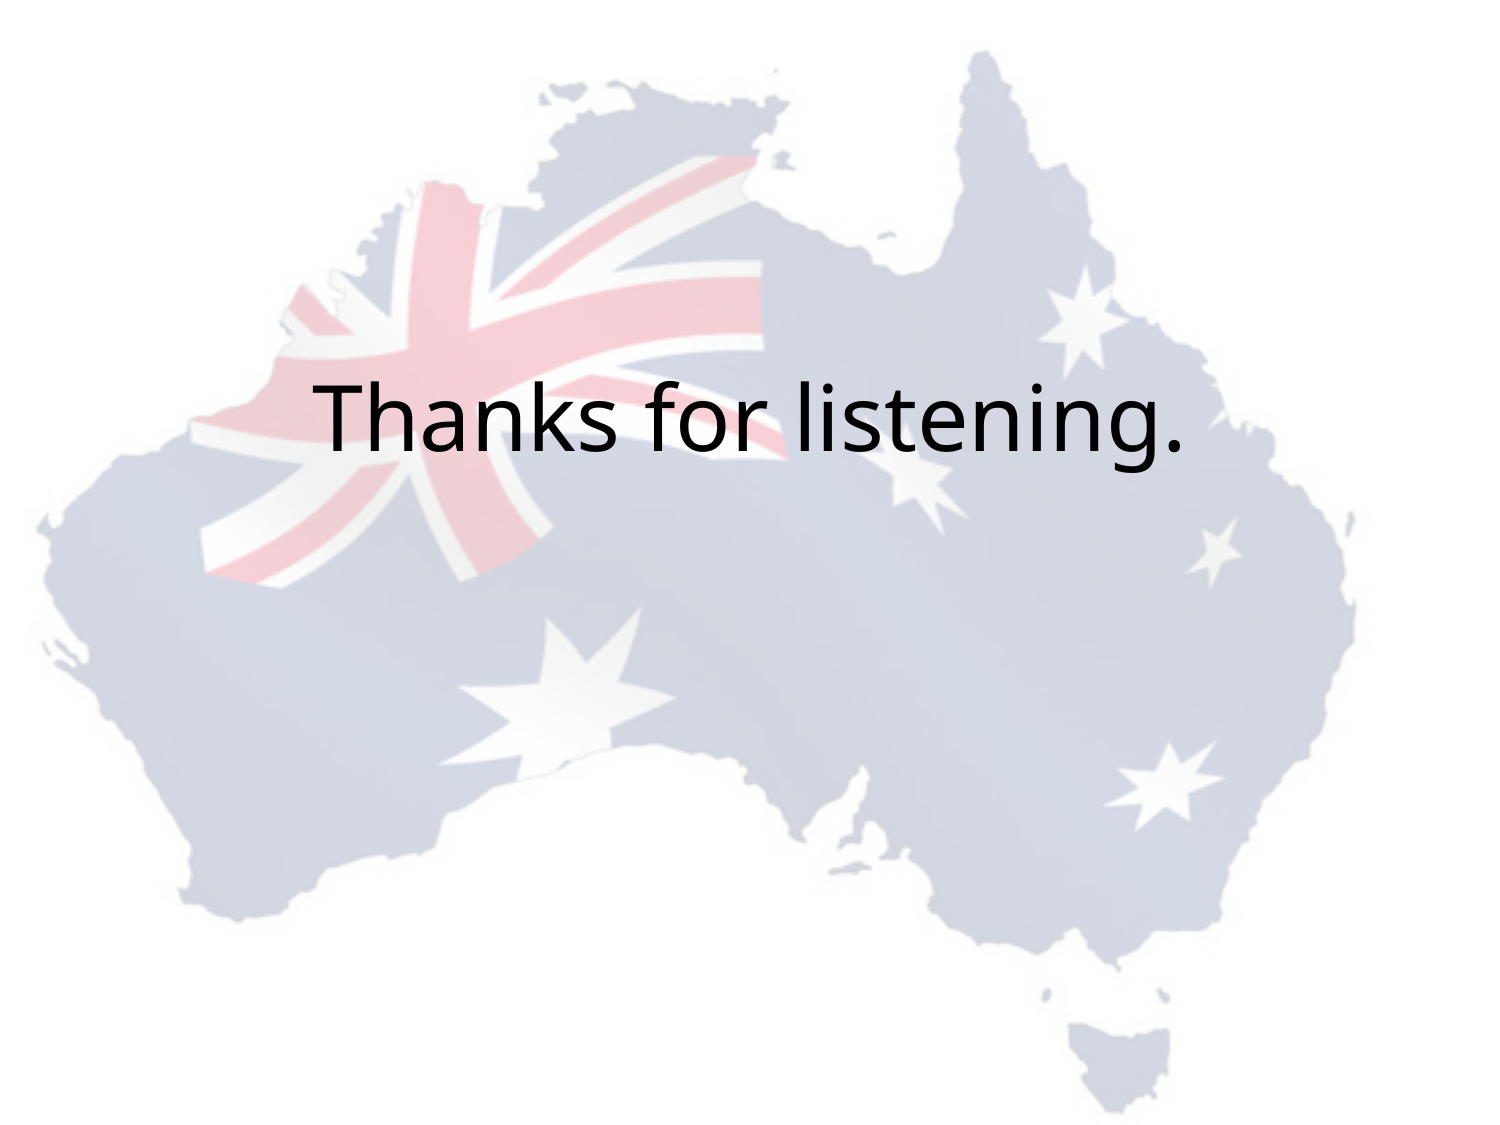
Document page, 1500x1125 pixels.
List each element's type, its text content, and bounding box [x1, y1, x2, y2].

title Thanks for listening. [112, 349, 1388, 591]
